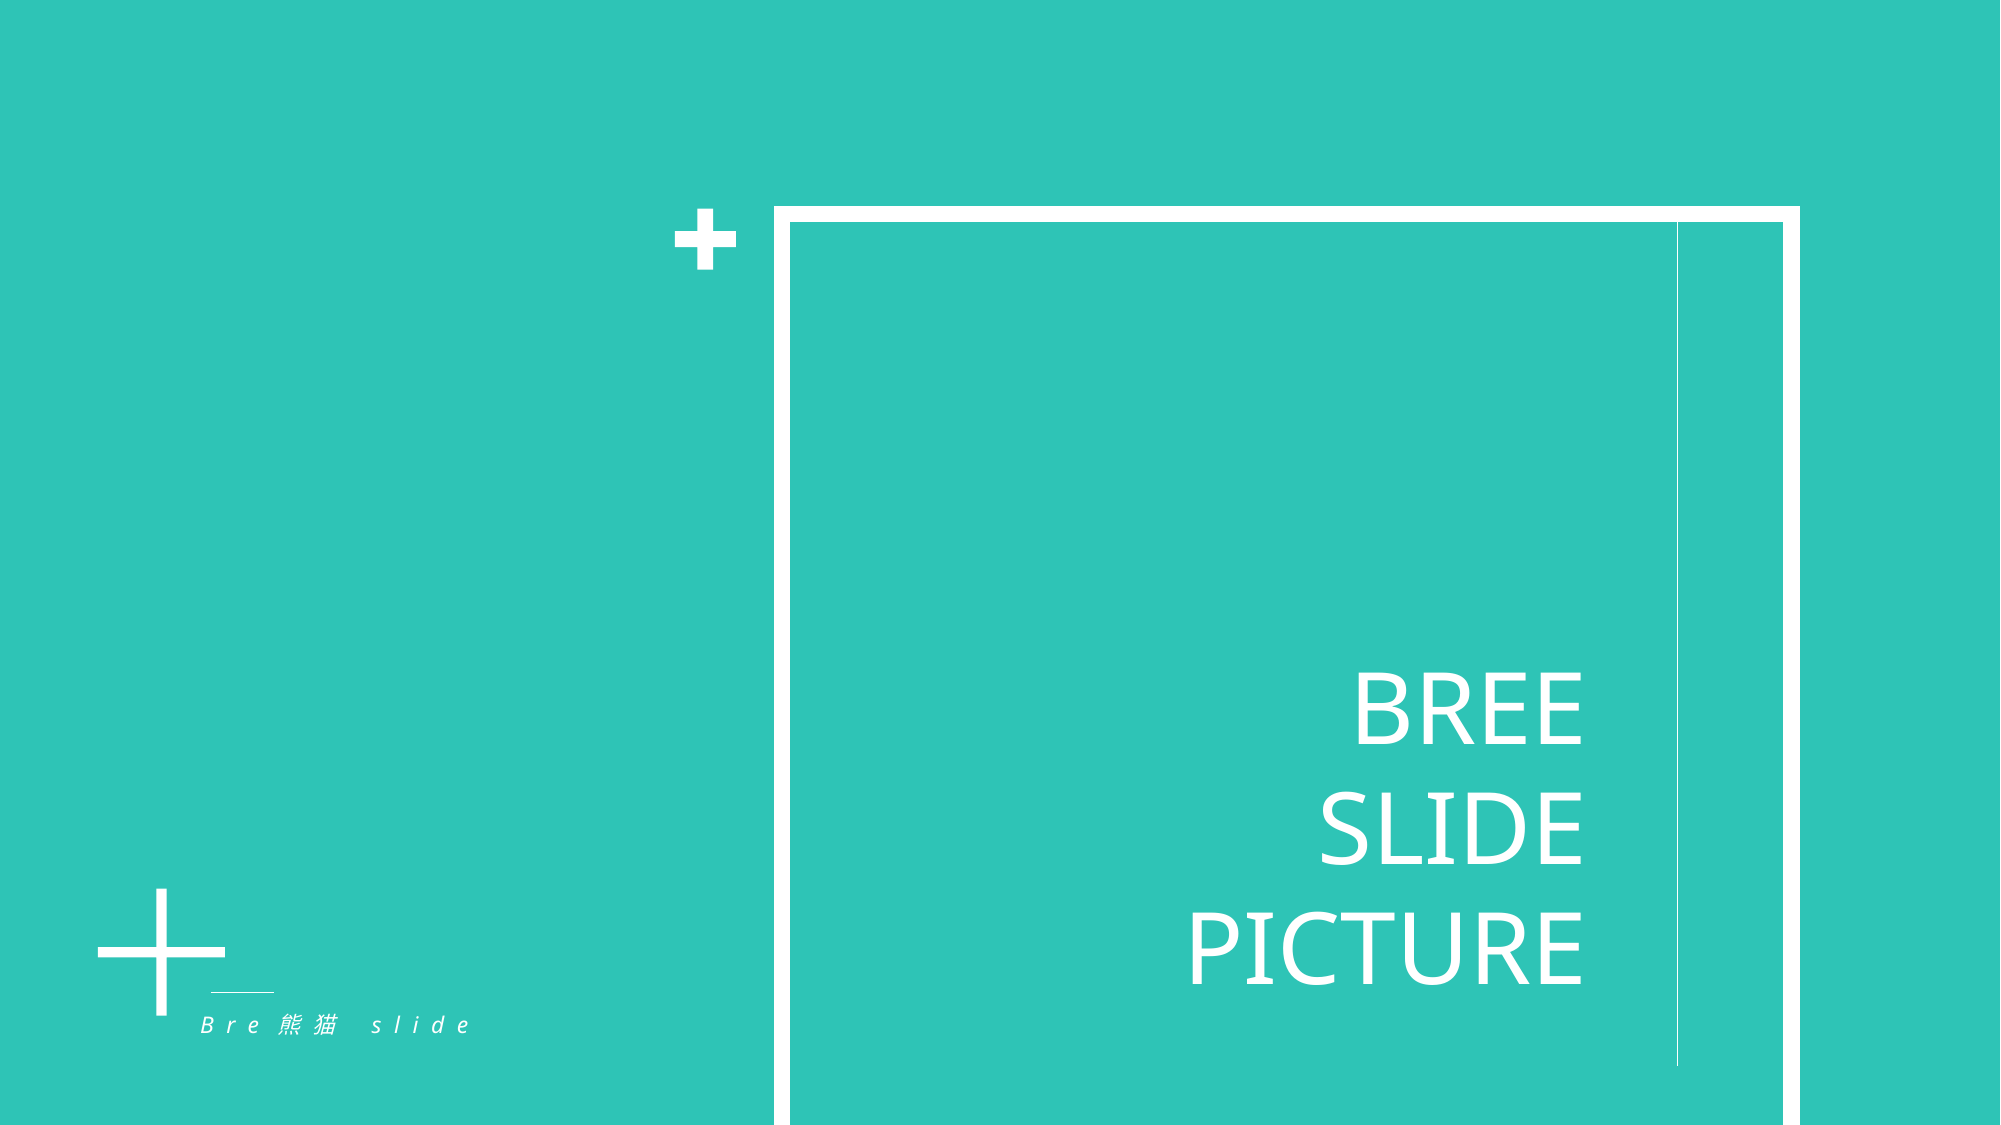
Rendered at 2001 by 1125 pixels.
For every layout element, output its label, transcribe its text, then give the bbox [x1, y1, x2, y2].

text_box [674, 208, 737, 271]
text_box [97, 888, 226, 1017]
text_box [781, 213, 1793, 1125]
text_box BREE SLIDE PICTURE [1168, 637, 1603, 1012]
text_box Bre熊猫 slide [185, 1003, 484, 1046]
